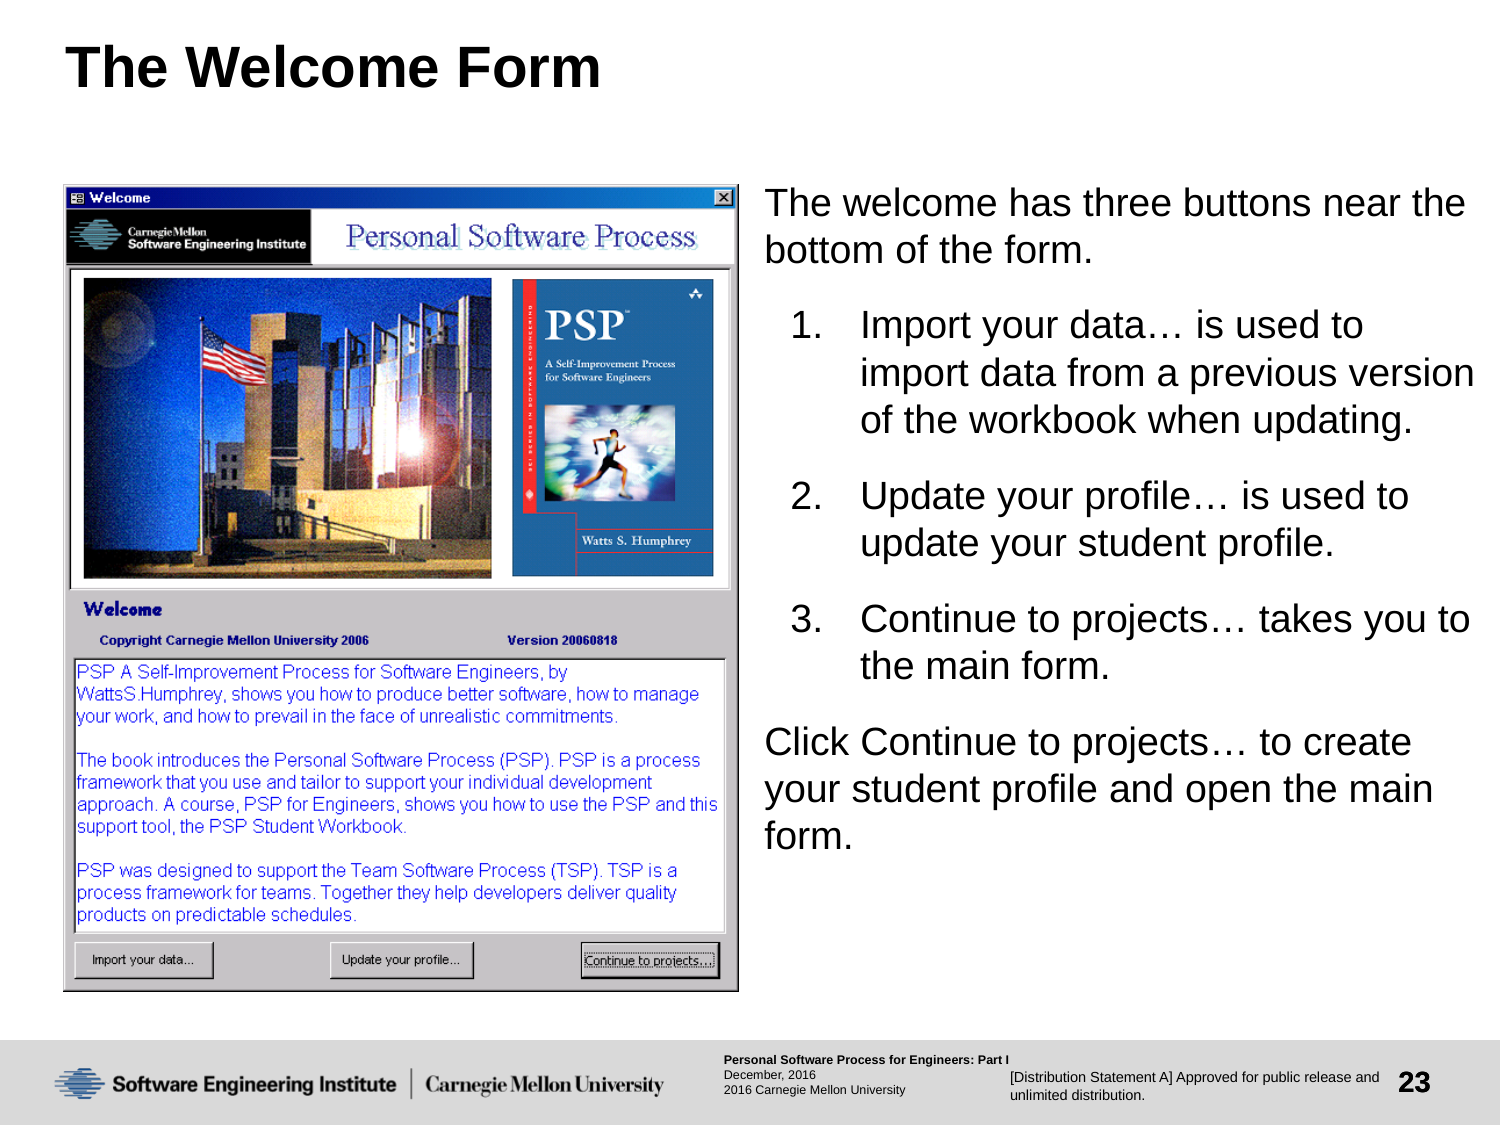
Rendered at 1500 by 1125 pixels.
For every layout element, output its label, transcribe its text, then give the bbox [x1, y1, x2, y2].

text_box [166, 280, 763, 1034]
title The Welcome Form [65, 37, 1313, 148]
list The welcome has three buttons near the bottom of the form. Import your data… is used to import data from a previous version of the workbook when updating. Update your profile… is used to update your student profile. Continue to projects… takes you to the main form. Click Continue to projects… to create your student profile and open the main form. [764, 176, 1476, 891]
picture [63, 184, 739, 992]
picture [46, 1061, 673, 1104]
